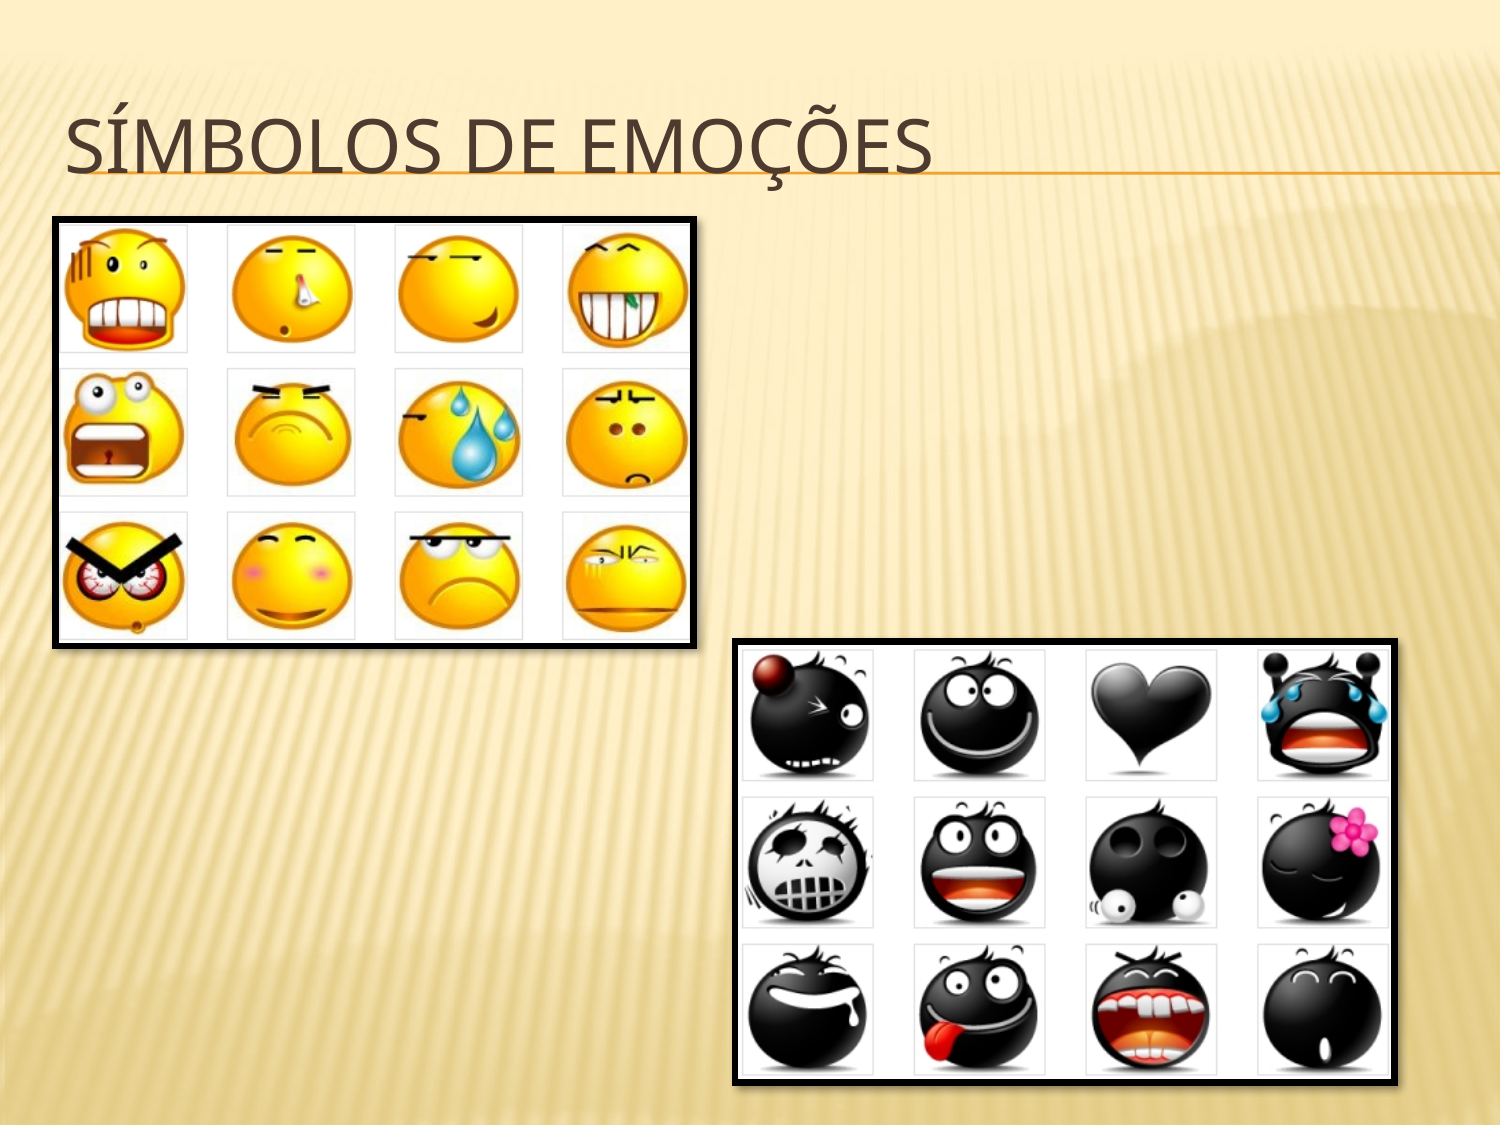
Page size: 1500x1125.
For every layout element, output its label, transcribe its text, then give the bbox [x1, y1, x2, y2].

picture [58, 222, 691, 644]
picture [737, 644, 1392, 1080]
title Símbolos de emoções [49, 75, 1475, 213]
